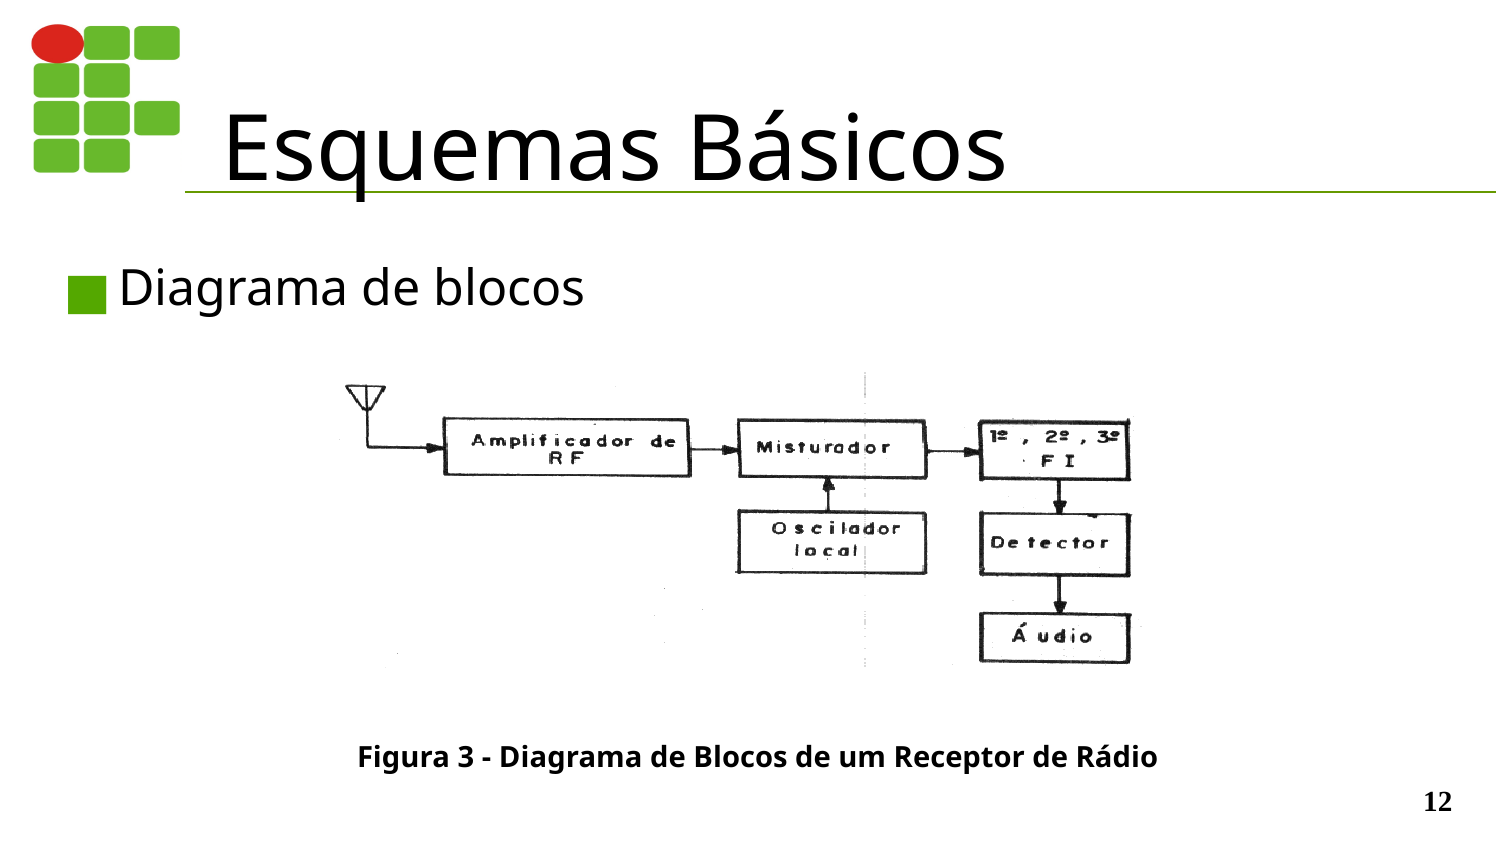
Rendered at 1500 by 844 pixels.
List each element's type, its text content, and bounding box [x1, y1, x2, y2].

text_box ‹#› [1155, 774, 1468, 825]
list Diagrama de blocos Figura 3 - Diagrama de Blocos de um Receptor de Rádio [46, 248, 1469, 774]
picture [29, 23, 182, 174]
title Esquemas Básicos [206, 26, 1468, 207]
picture [337, 370, 1142, 668]
